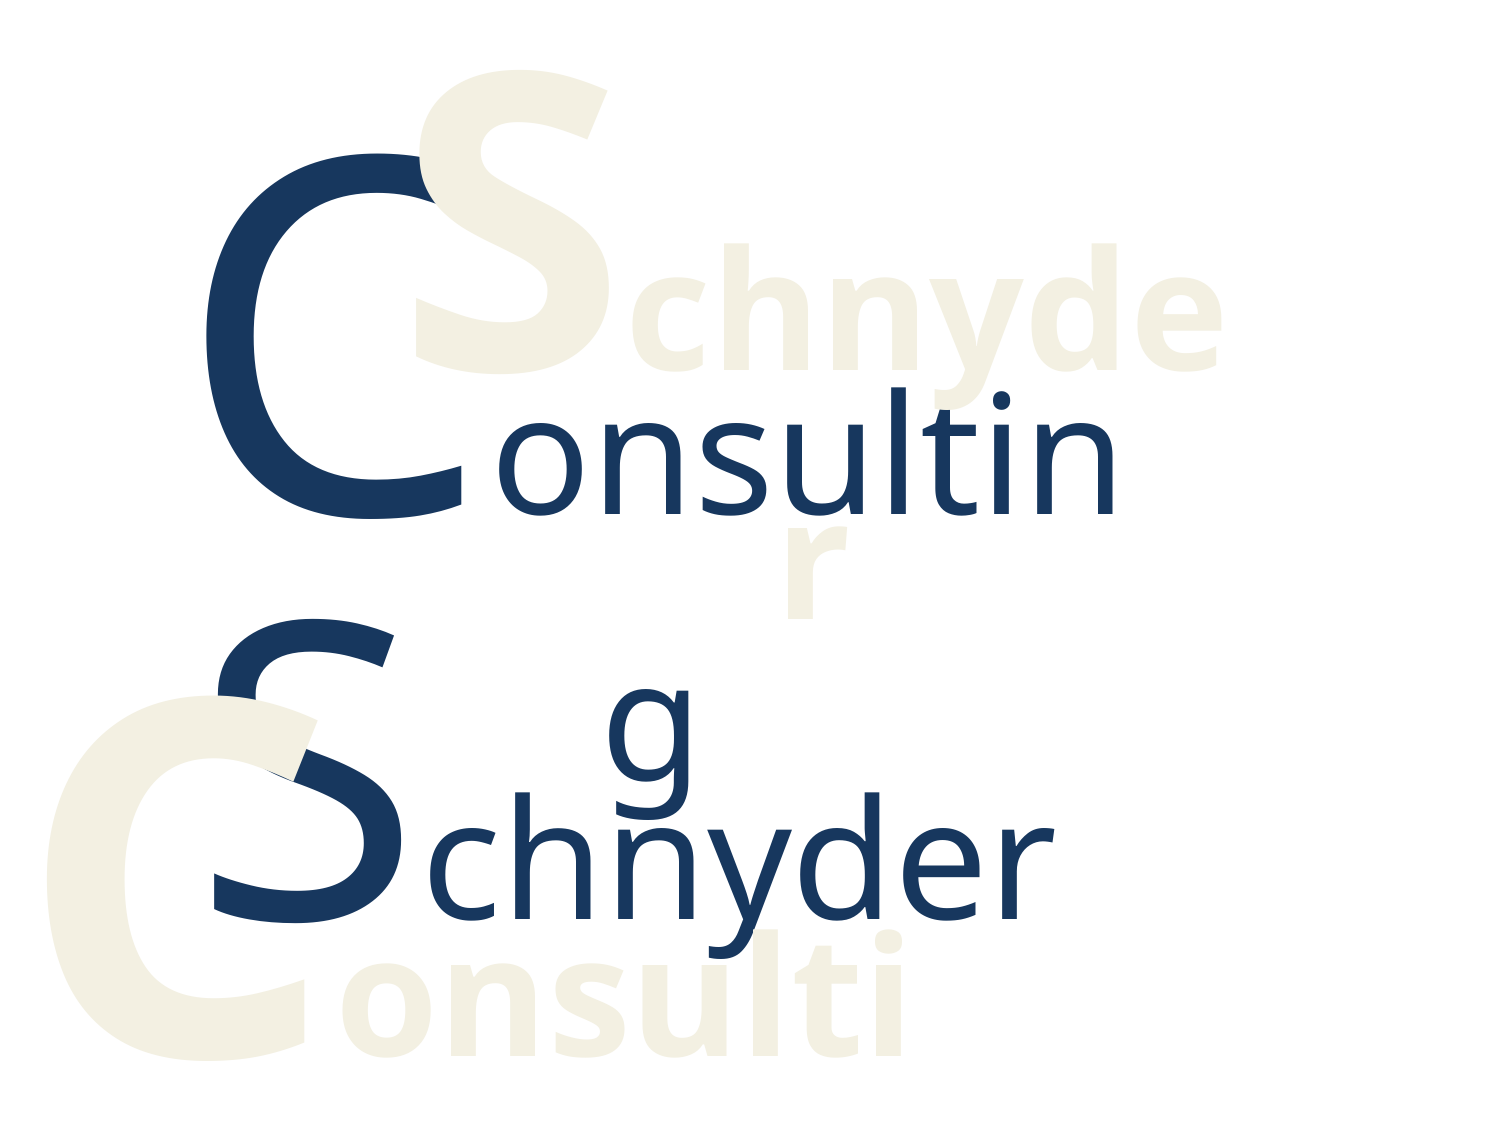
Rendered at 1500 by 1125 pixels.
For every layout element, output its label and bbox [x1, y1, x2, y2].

text_box [151, 0, 1267, 628]
text_box [0, 497, 1126, 1125]
